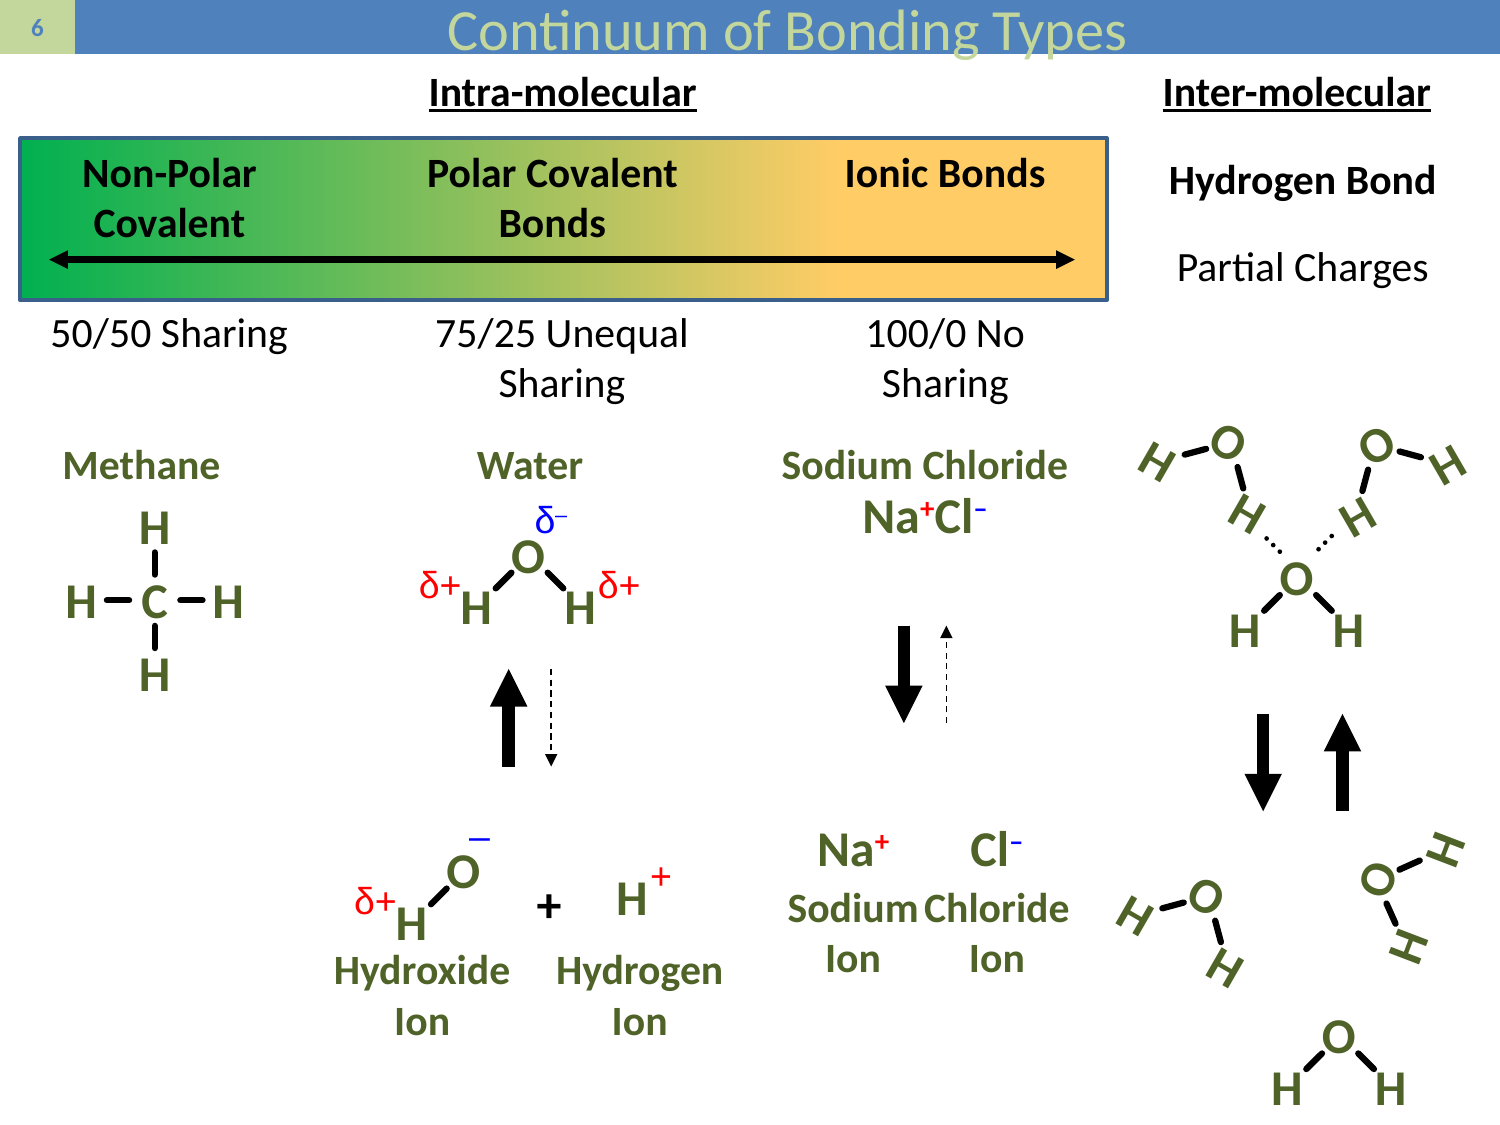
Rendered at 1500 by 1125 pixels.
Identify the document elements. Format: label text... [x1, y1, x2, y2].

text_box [309, 430, 751, 1053]
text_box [0, 430, 308, 705]
title Continuum of Bonding Types [75, 0, 1500, 54]
text_box Intra-molecular [20, 56, 1105, 122]
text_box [751, 430, 1106, 991]
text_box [1112, 56, 1494, 1125]
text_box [19, 137, 1107, 415]
